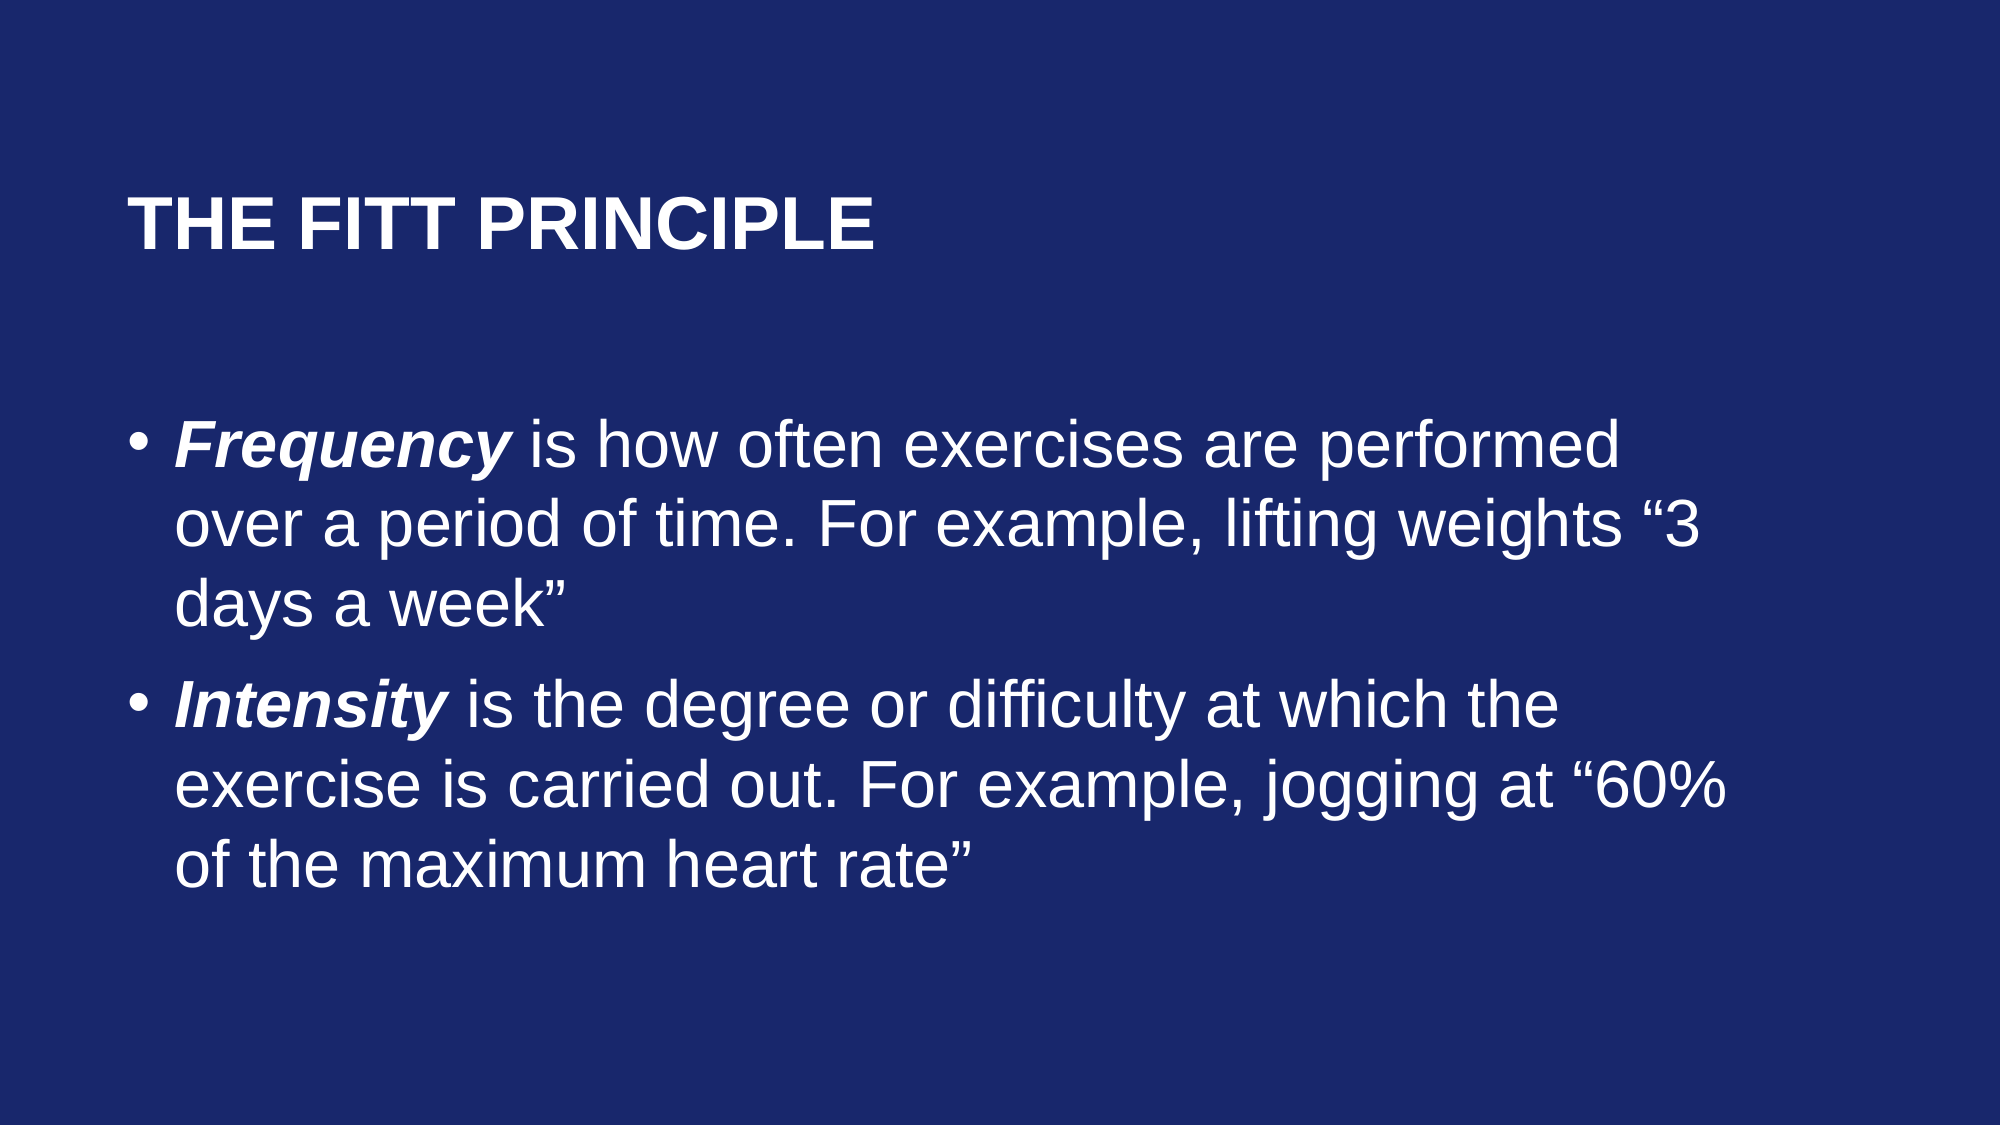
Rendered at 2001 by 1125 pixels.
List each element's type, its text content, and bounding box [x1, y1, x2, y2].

list Frequency is how often exercises are performed over a period of time. For example, lifting weights “3 days a week” Intensity is the degree or difficulty at which the exercise is carried out. For example, jogging at “60% of the maximum heart rate” [112, 351, 1775, 950]
title The FITT Principle [112, 99, 1775, 339]
